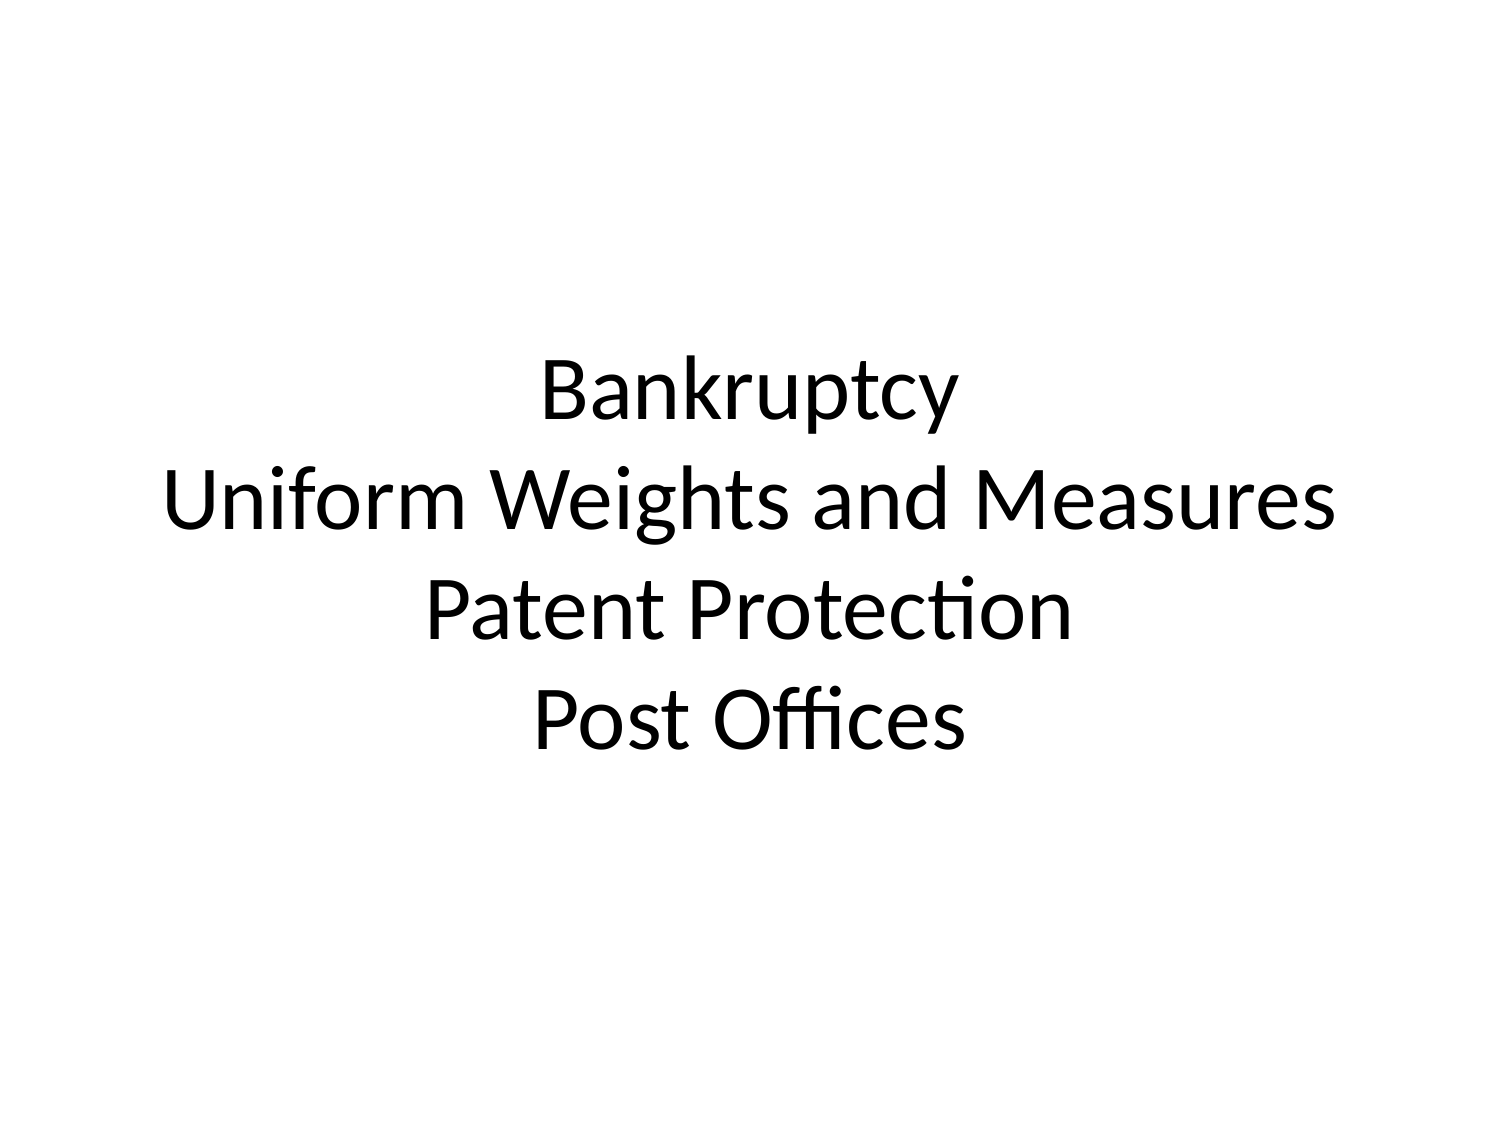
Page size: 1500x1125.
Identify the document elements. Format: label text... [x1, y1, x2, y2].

title Bankruptcy Uniform Weights and Measures Patent Protection Post Offices [74, 44, 1426, 1051]
